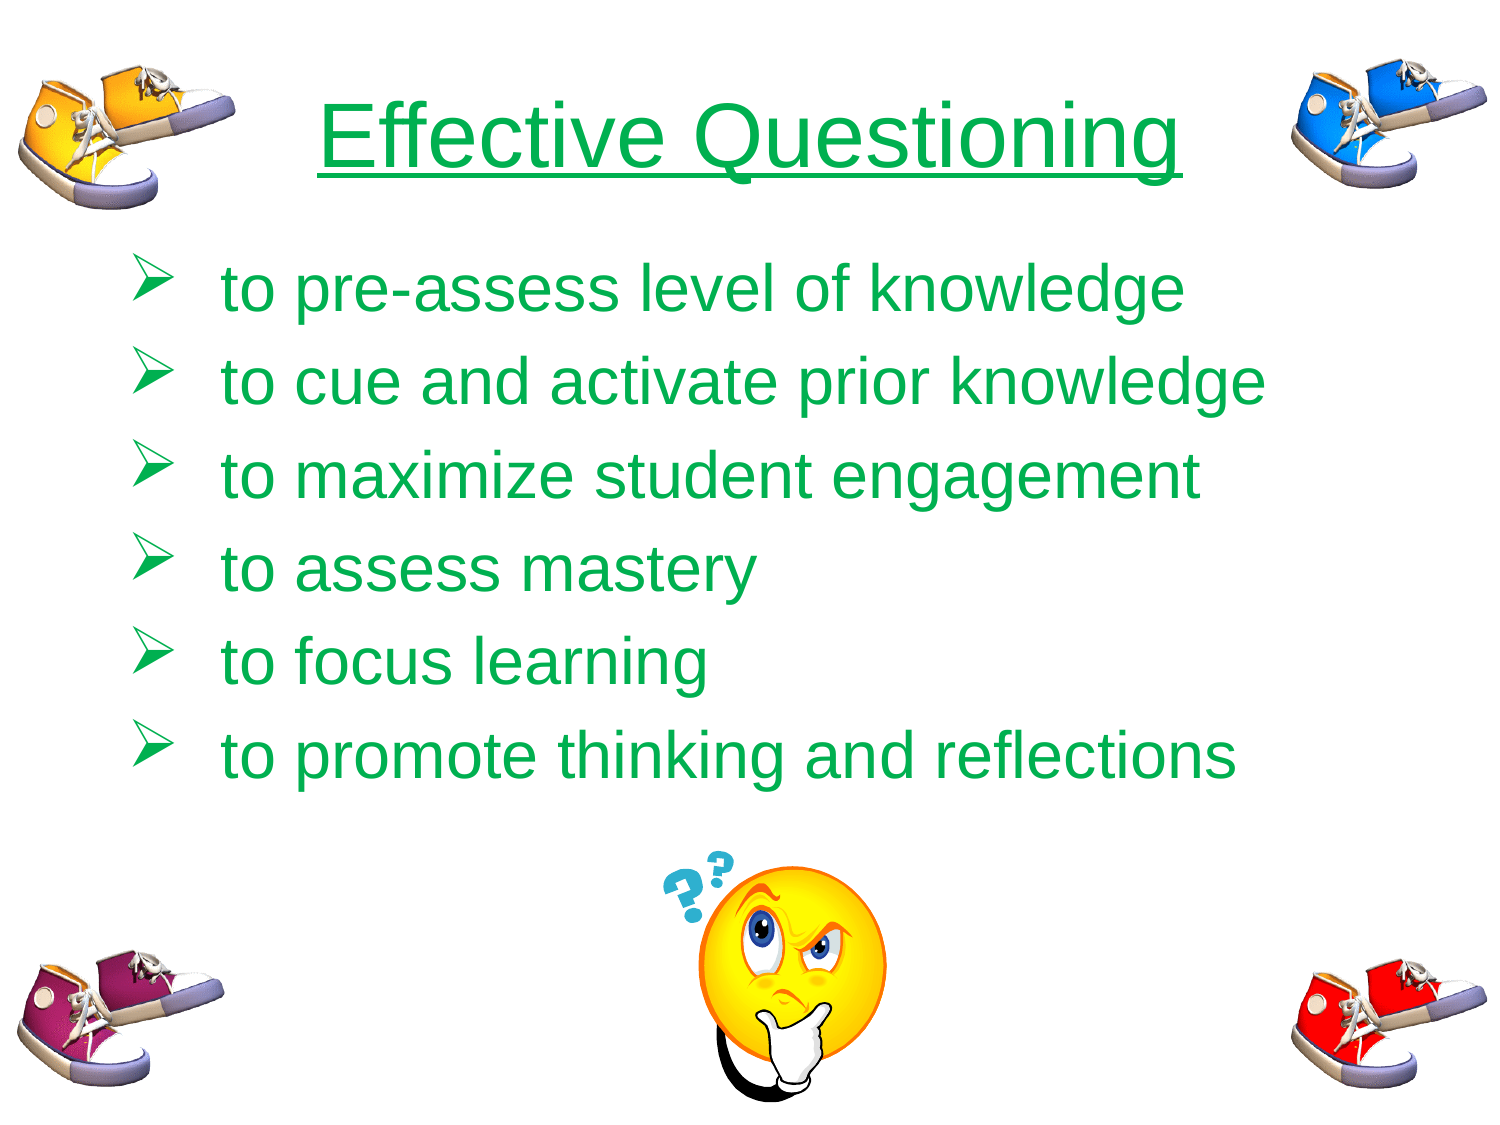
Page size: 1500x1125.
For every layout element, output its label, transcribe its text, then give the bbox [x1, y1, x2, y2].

picture [0, 887, 238, 1125]
list to pre-assess level of knowledge to cue and activate prior knowledge to maximize student engagement to assess mastery to focus learning to promote thinking and reflections [112, 237, 1388, 913]
title Effective Questioning [112, 37, 1388, 226]
picture [1275, 0, 1500, 225]
picture [0, 0, 250, 250]
picture [662, 849, 888, 1104]
picture [1275, 899, 1500, 1125]
